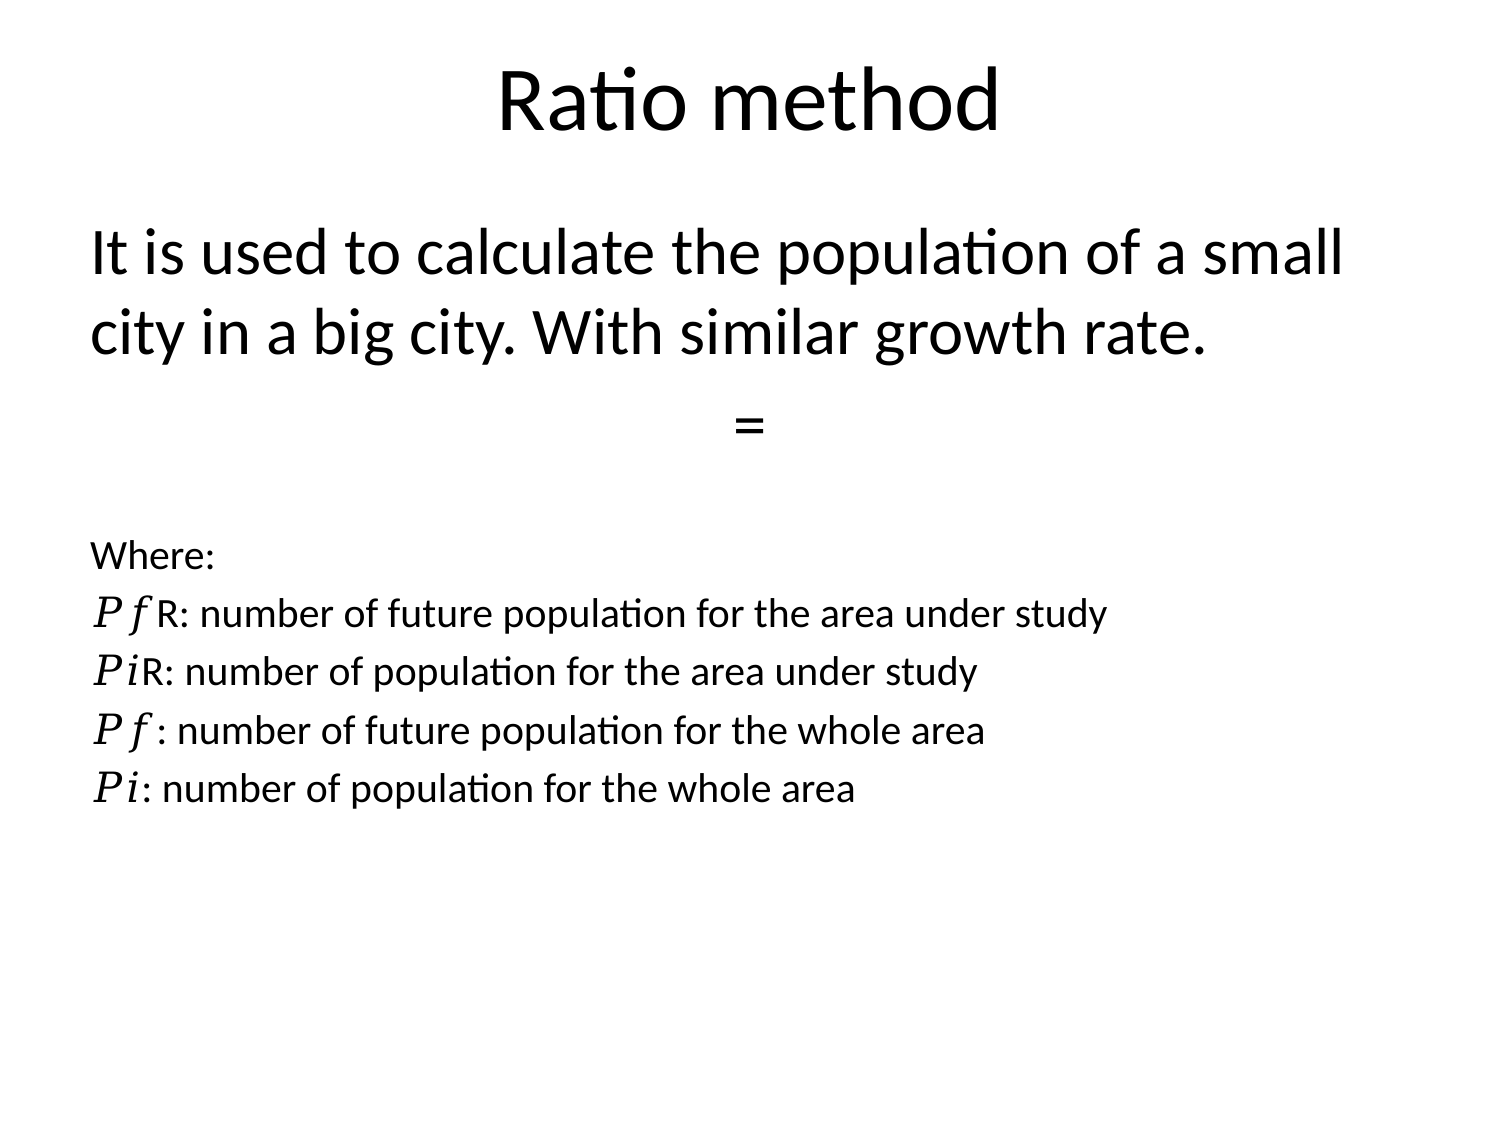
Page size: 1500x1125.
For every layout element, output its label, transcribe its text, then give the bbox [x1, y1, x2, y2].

title Ratio method [75, 0, 1425, 188]
